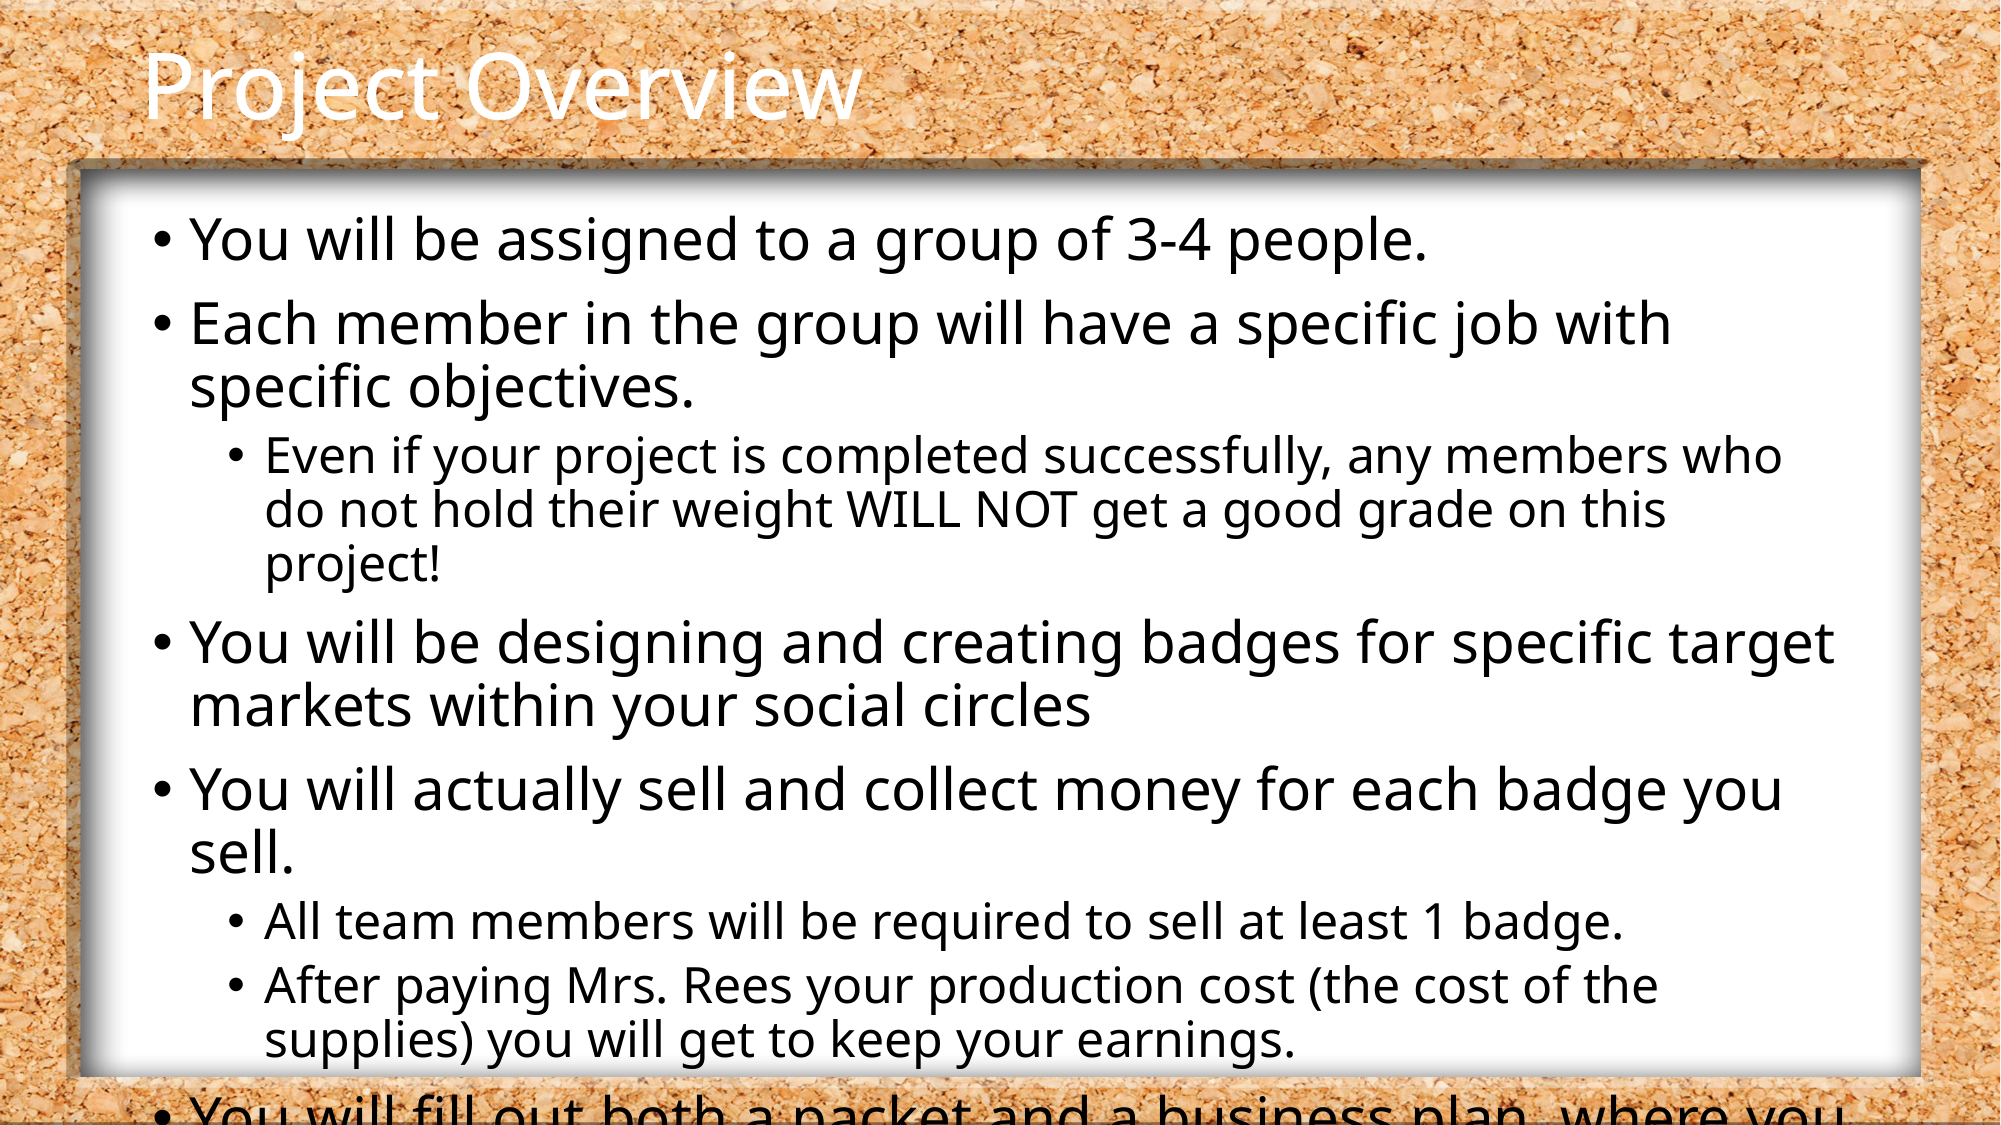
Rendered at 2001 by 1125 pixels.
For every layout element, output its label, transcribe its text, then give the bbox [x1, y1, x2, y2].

title Project Overview [125, 0, 1851, 198]
picture [0, 0, 2001, 1125]
list You will be assigned to a group of 3-4 people. Each member in the group will have a specific job with specific objectives. Even if your project is completed successfully, any members who do not hold their weight WILL NOT get a good grade on this project! You will be designing and creating badges for specific target markets within your social circles You will actually sell and collect money for each badge you sell. All team members will be required to sell at least 1 badge. After paying Mrs. Rees your production cost (the cost of the supplies) you will get to keep your earnings. You will fill out both a packet and a business plan, where you will keep track of important parts of the project. Upon completion, you will receive a grade and money for your success. [137, 202, 1863, 1014]
